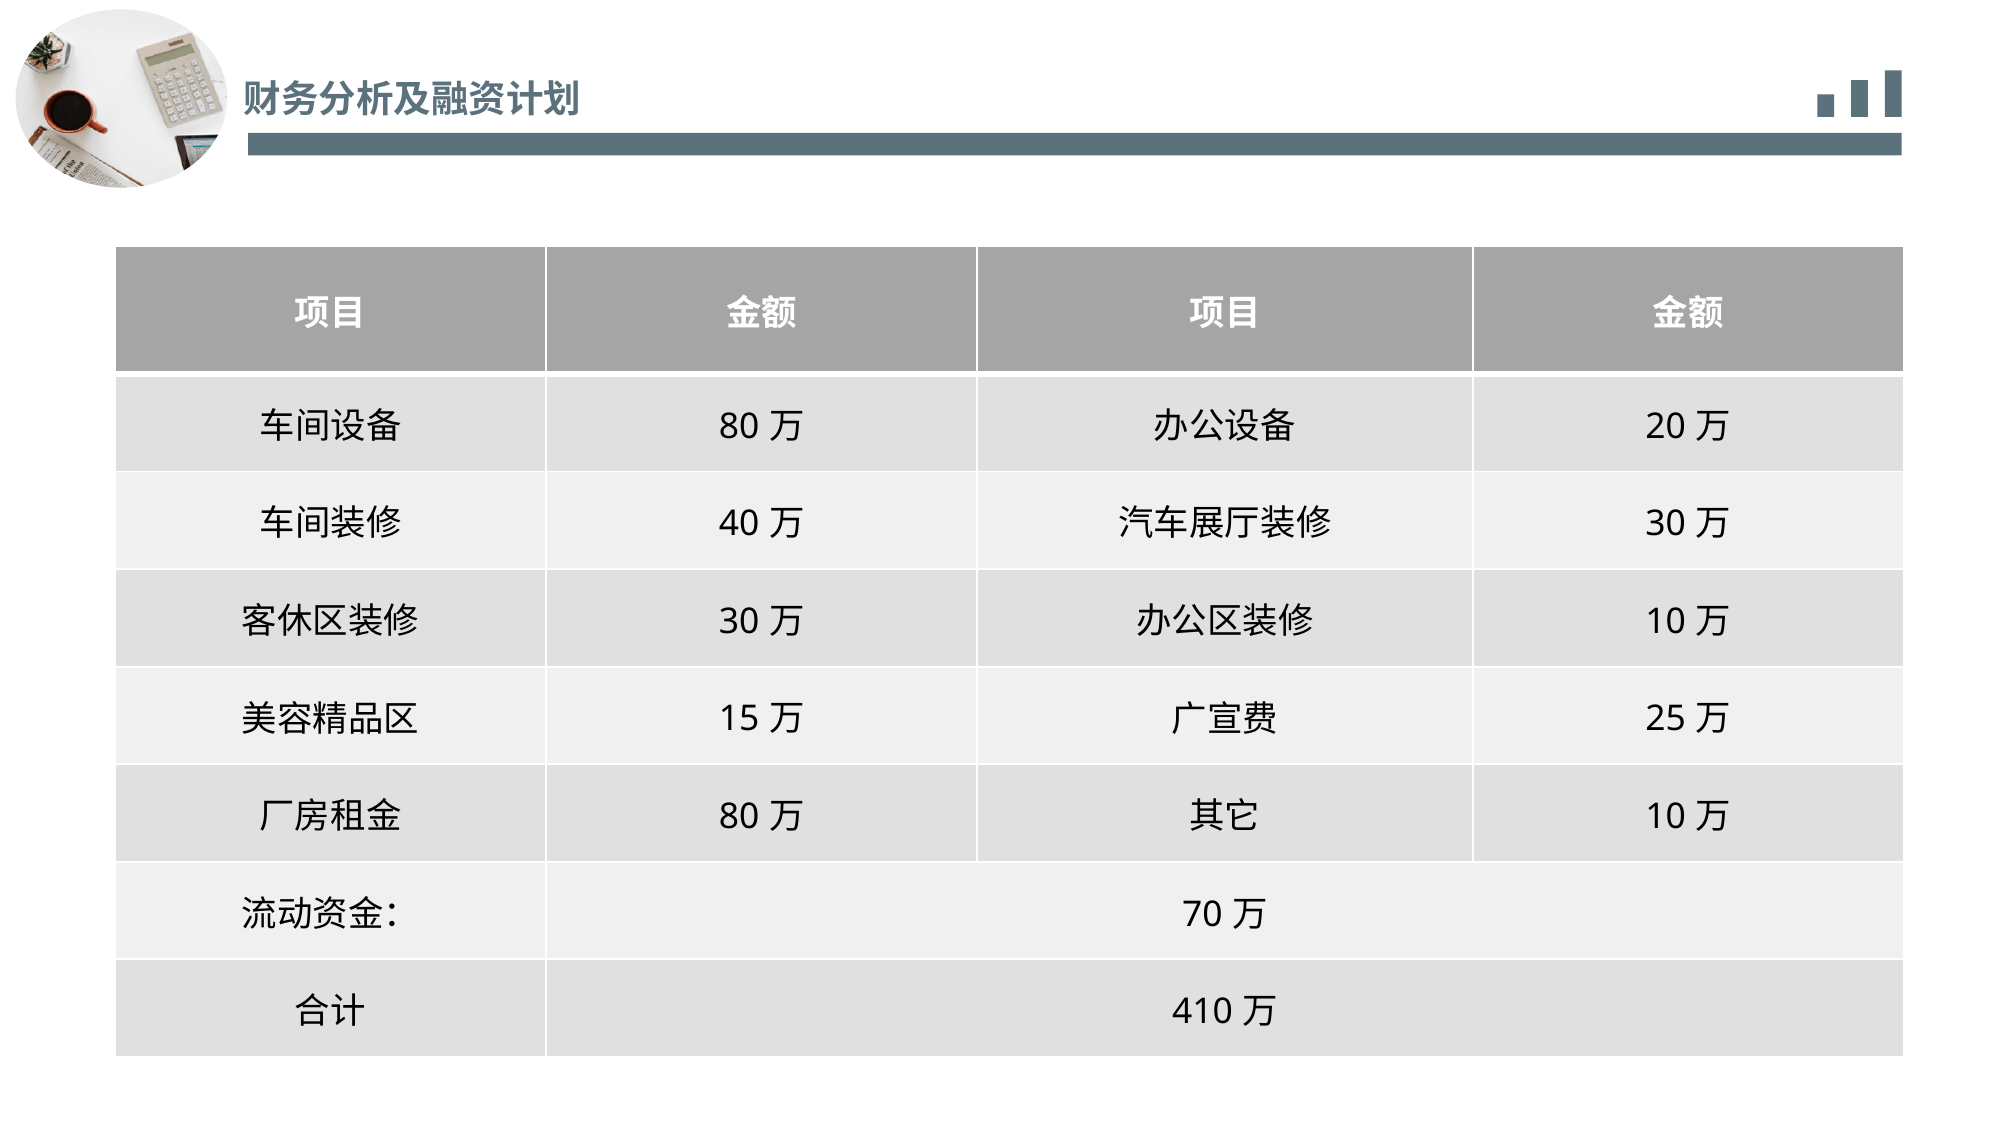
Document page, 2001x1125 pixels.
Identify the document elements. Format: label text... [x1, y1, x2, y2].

table_cell 30万 [547, 570, 976, 666]
table_cell 15万 [547, 668, 976, 763]
table_cell 20万 [1474, 377, 1903, 471]
text_box [14, 8, 229, 189]
table_cell 30万 [1474, 472, 1903, 568]
table_cell 办公区装修 [978, 570, 1472, 666]
table_cell 80万 [547, 765, 976, 861]
text_box [247, 132, 1903, 156]
table_cell 40万 [547, 472, 976, 568]
table_cell 美容精品区 [116, 668, 545, 763]
table_cell 合计 [116, 960, 545, 1056]
text_box 财务分析及融资计划 [229, 67, 597, 128]
table_cell 25万 [1474, 668, 1903, 763]
table_cell 其它 [978, 765, 1472, 861]
table_header 金额 [547, 247, 976, 371]
table_header 项目 [116, 247, 545, 371]
table_cell 车间设备 [116, 377, 545, 471]
table_cell 80万 [547, 377, 976, 471]
table_header 金额 [1474, 247, 1903, 371]
table_cell 410万 [547, 960, 1903, 1056]
table_cell 10万 [1474, 570, 1903, 666]
table_cell 10万 [1474, 765, 1903, 861]
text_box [1817, 70, 1902, 117]
table_cell 办公设备 [978, 377, 1472, 471]
table_cell 汽车展厅装修 [978, 472, 1472, 568]
table_header 项目 [978, 247, 1472, 371]
table_cell 流动资金： [116, 863, 545, 958]
table_cell 厂房租金 [116, 765, 545, 861]
table_cell 车间装修 [116, 472, 545, 568]
table_cell 70万 [547, 863, 1903, 958]
table_cell 客休区装修 [116, 570, 545, 666]
table_cell 广宣费 [978, 668, 1472, 763]
